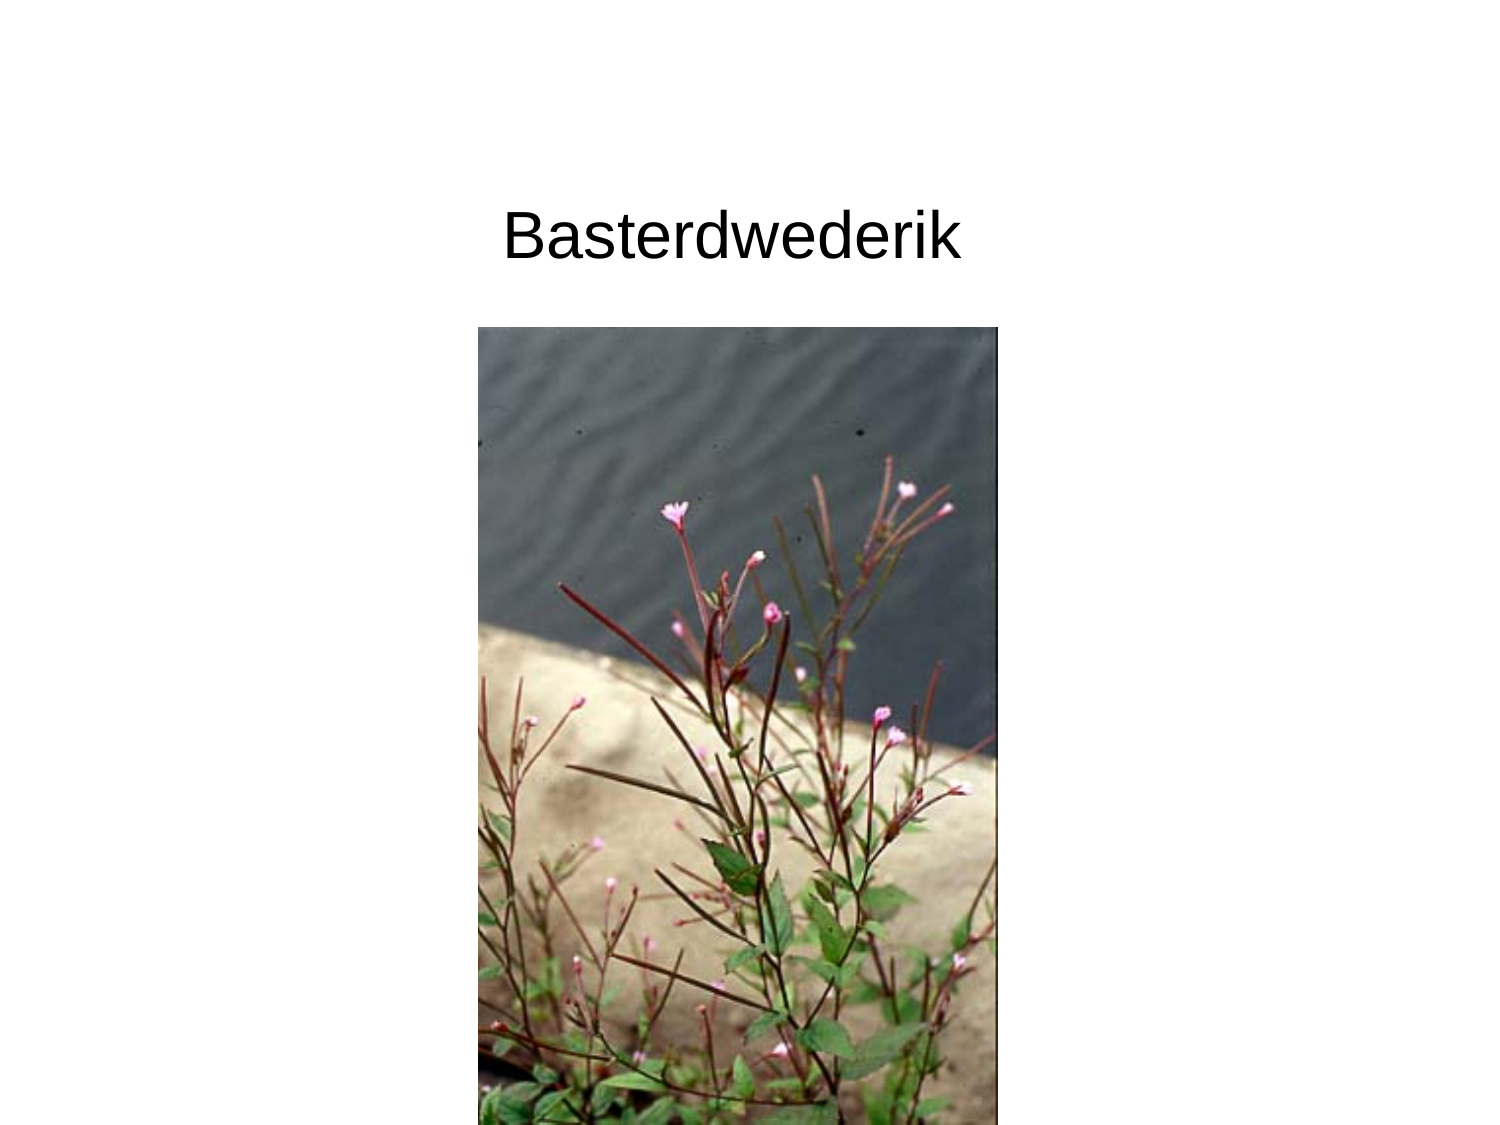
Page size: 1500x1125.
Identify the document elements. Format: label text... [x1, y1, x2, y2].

picture [478, 327, 999, 1125]
text_box Basterdwederik [466, 184, 998, 280]
